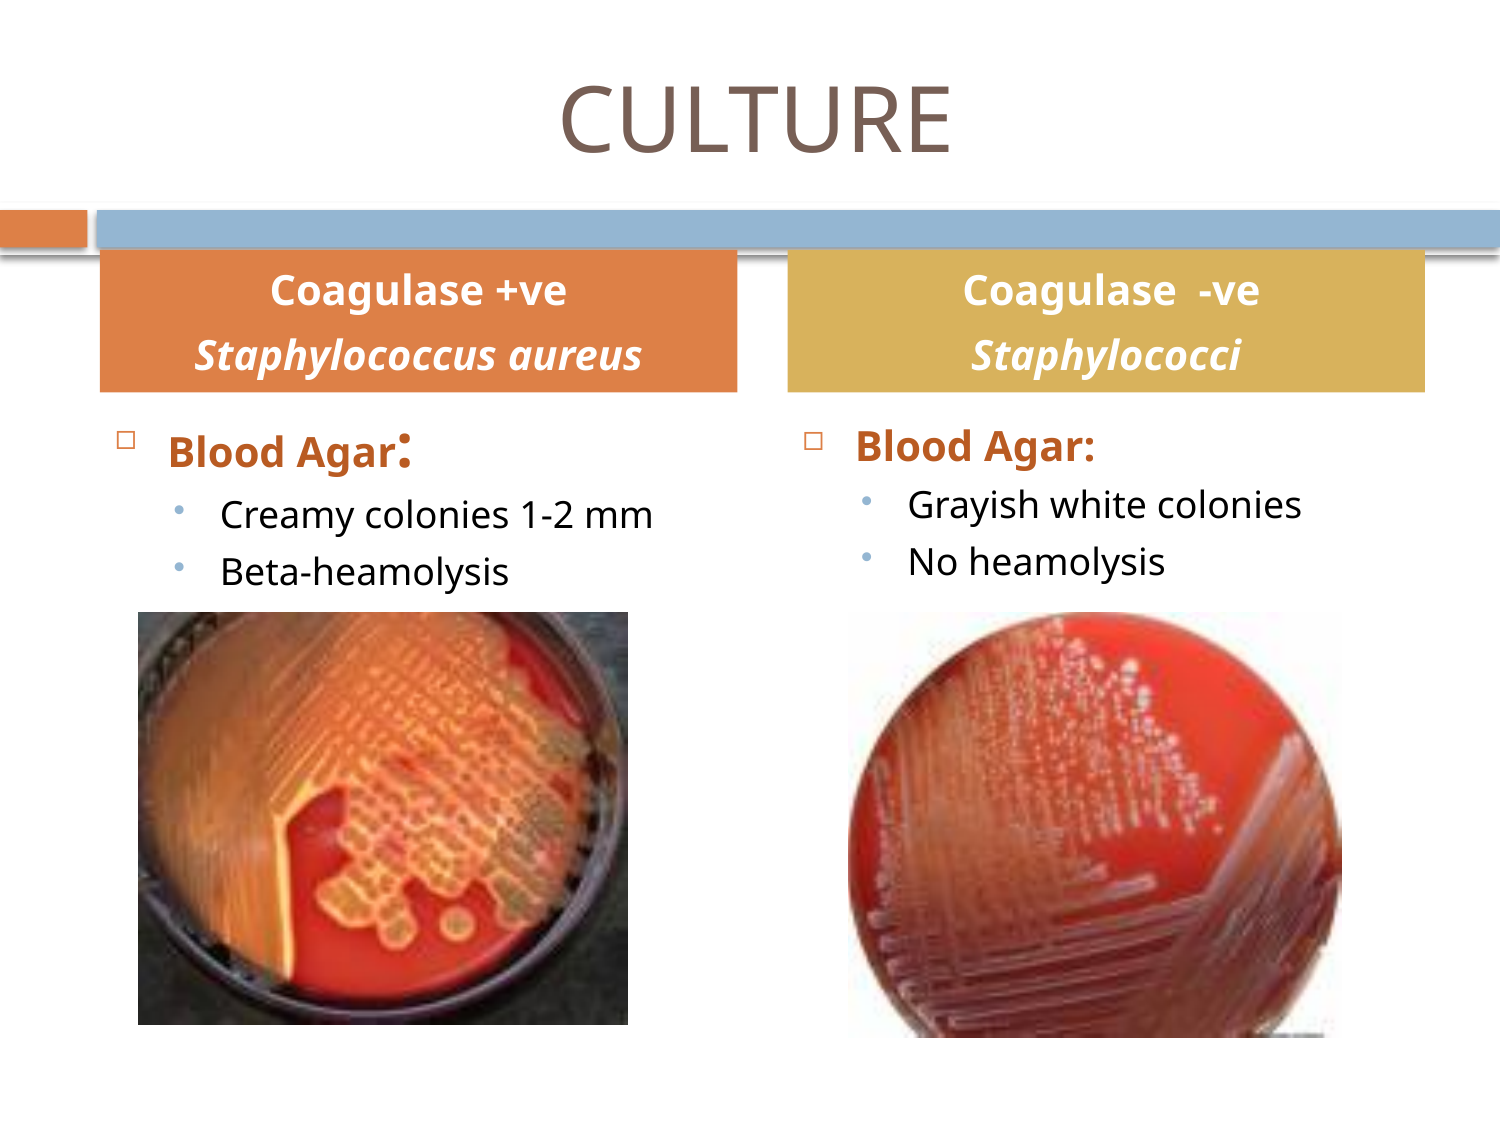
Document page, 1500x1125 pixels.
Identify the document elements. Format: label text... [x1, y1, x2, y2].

list Blood Agar: Grayish white colonies No heamolysis [787, 412, 1425, 988]
picture [138, 612, 628, 1026]
list Coagulase +ve Staphylococcus aureus [99, 249, 738, 393]
list Coagulase -ve Staphylococci [787, 249, 1425, 393]
list Blood Agar: Creamy colonies 1-2 mm Beta-heamolysis [99, 399, 738, 988]
picture [848, 612, 1342, 1038]
title CULTURE [87, 44, 1425, 188]
